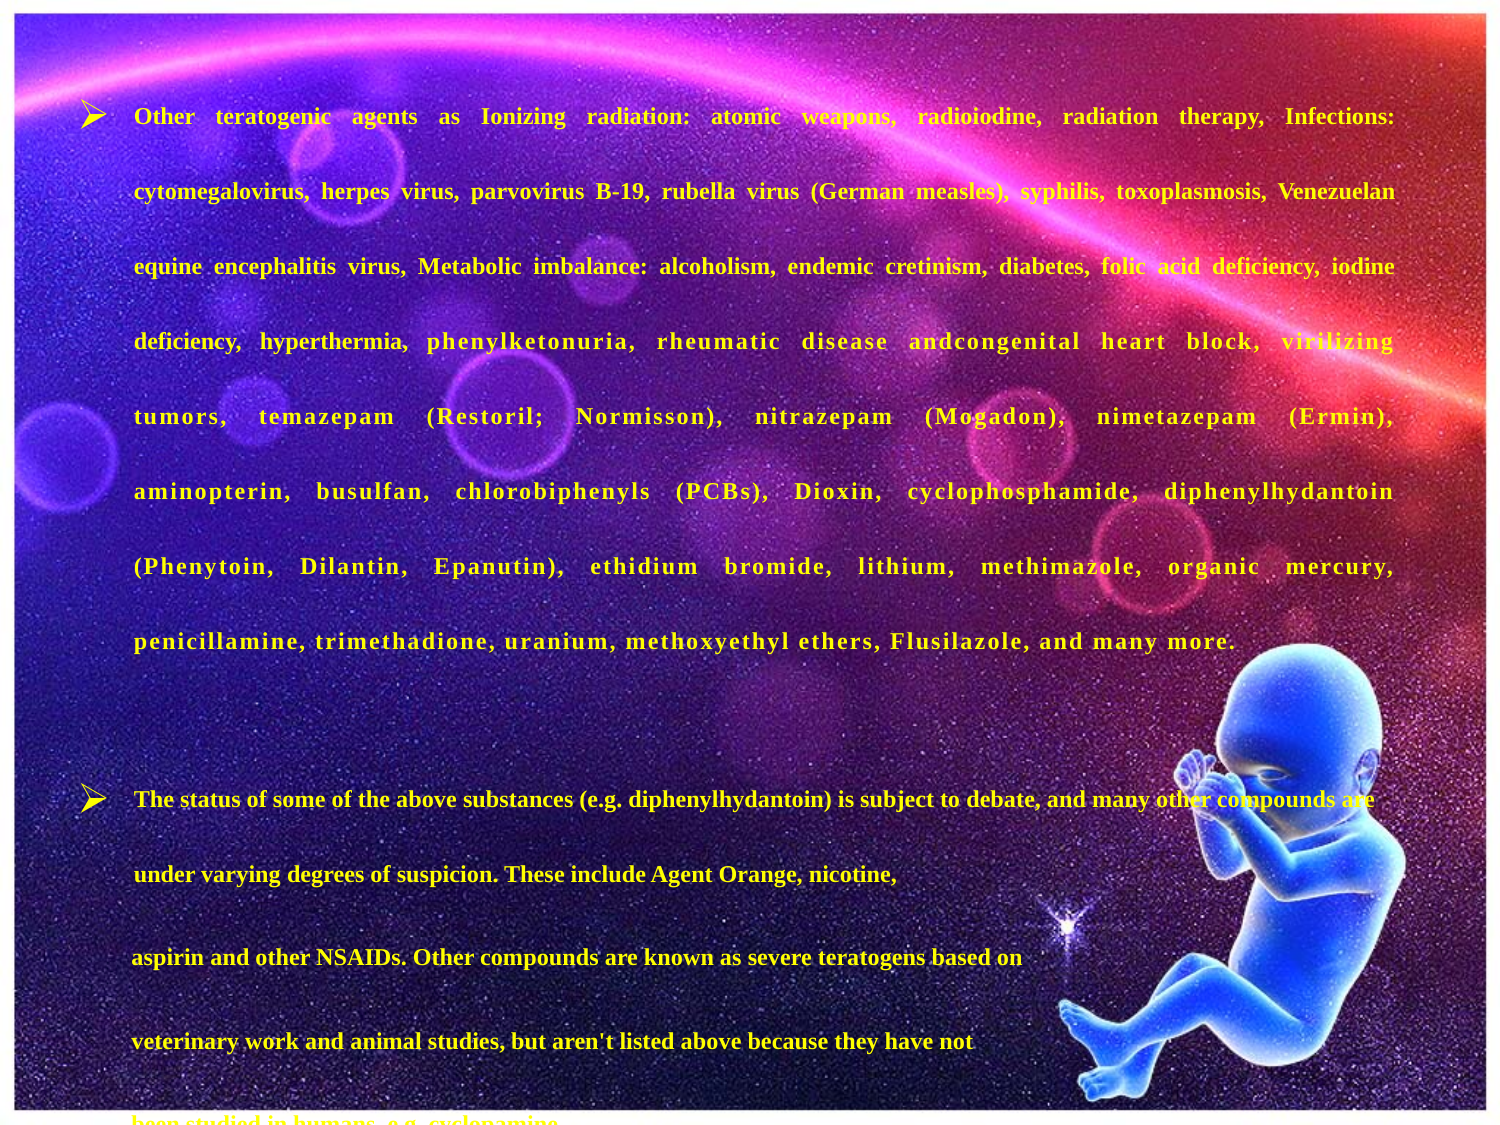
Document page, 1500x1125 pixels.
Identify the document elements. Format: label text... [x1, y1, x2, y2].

picture [0, 0, 1500, 1125]
list Other teratogenic agents as Ionizing radiation: atomic weapons, radioiodine, radiation therapy, Infections: cytomegalovirus, herpes virus, parvovirus B-19, rubella virus (German measles), syphilis, toxoplasmosis, Venezuelan equine encephalitis virus, Metabolic imbalance: alcoholism, endemic cretinism, diabetes, folic acid deficiency, iodine deficiency, hyperthermia, phenylketonuria, rheumatic disease andcongenital heart block, virilizing tumors, temazepam (Restoril; Normisson), nitrazepam (Mogadon), nimetazepam (Ermin), aminopterin, busulfan, chlorobiphenyls (PCBs), Dioxin, cyclophosphamide, diphenylhydantoin (Phenytoin, Dilantin, Epanutin), ethidium bromide, lithium, methimazole, organic mercury, penicillamine, trimethadione, uranium, methoxyethyl ethers, Flusilazole, and many more. The status of some of the above substances (e.g. diphenylhydantoin) is subject to debate, and many other compounds are under varying degrees of suspicion. These include Agent Orange, nicotine, aspirin and other NSAIDs. Other compounds are known as severe teratogens based on veterinary work and animal studies, but aren't listed above because they have not been studied in humans, e.g. cyclopamine. Teratogenic effects help to determine the pregnancy category assigned by regulatory toxicologists; a pregnancy category of X, D, or C may be assigned if teratogenic effects (or other risks in pregnancy) are documented or cannot be excluded. [62, 62, 1413, 805]
